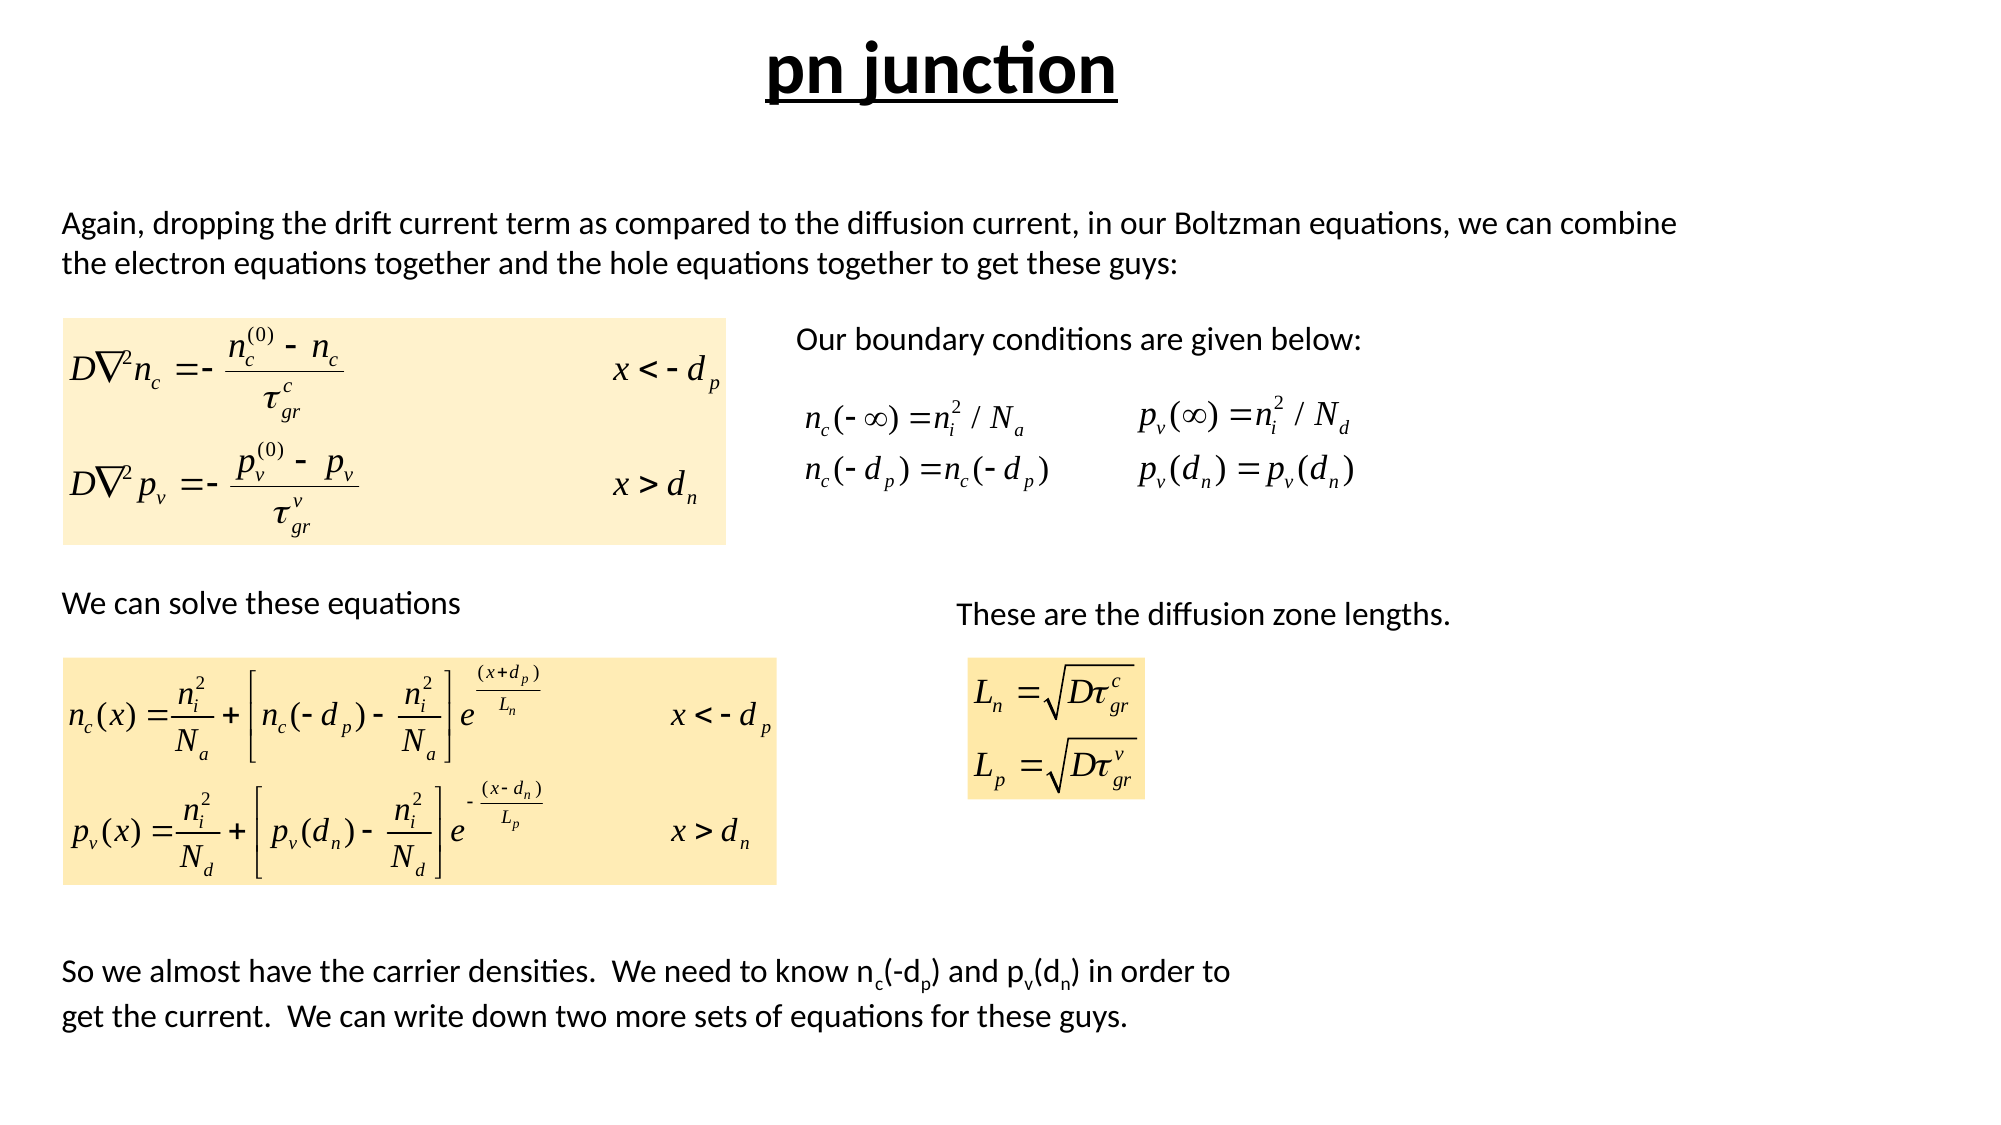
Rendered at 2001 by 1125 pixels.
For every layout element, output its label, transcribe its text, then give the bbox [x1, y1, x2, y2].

text_box Our boundary conditions are given below: [781, 309, 1408, 365]
text_box We can solve these equations [46, 573, 566, 629]
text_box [799, 392, 1057, 499]
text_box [62, 317, 727, 546]
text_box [62, 657, 777, 885]
title pn junction [706, 15, 1178, 118]
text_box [967, 657, 1145, 800]
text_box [1129, 385, 1361, 497]
text_box Again, dropping the drift current term as compared to the diffusion current, in our Boltzman equations, we can combine the electron equations together and the hole equations together to get these guys: [46, 193, 1746, 289]
text_box So we almost have the carrier densities. We need to know nc(-dp) and pv(dn) in order to get the current. We can write down two more sets of equations for these guys. [46, 941, 1280, 1042]
text_box These are the diffusion zone lengths. [941, 584, 1514, 640]
